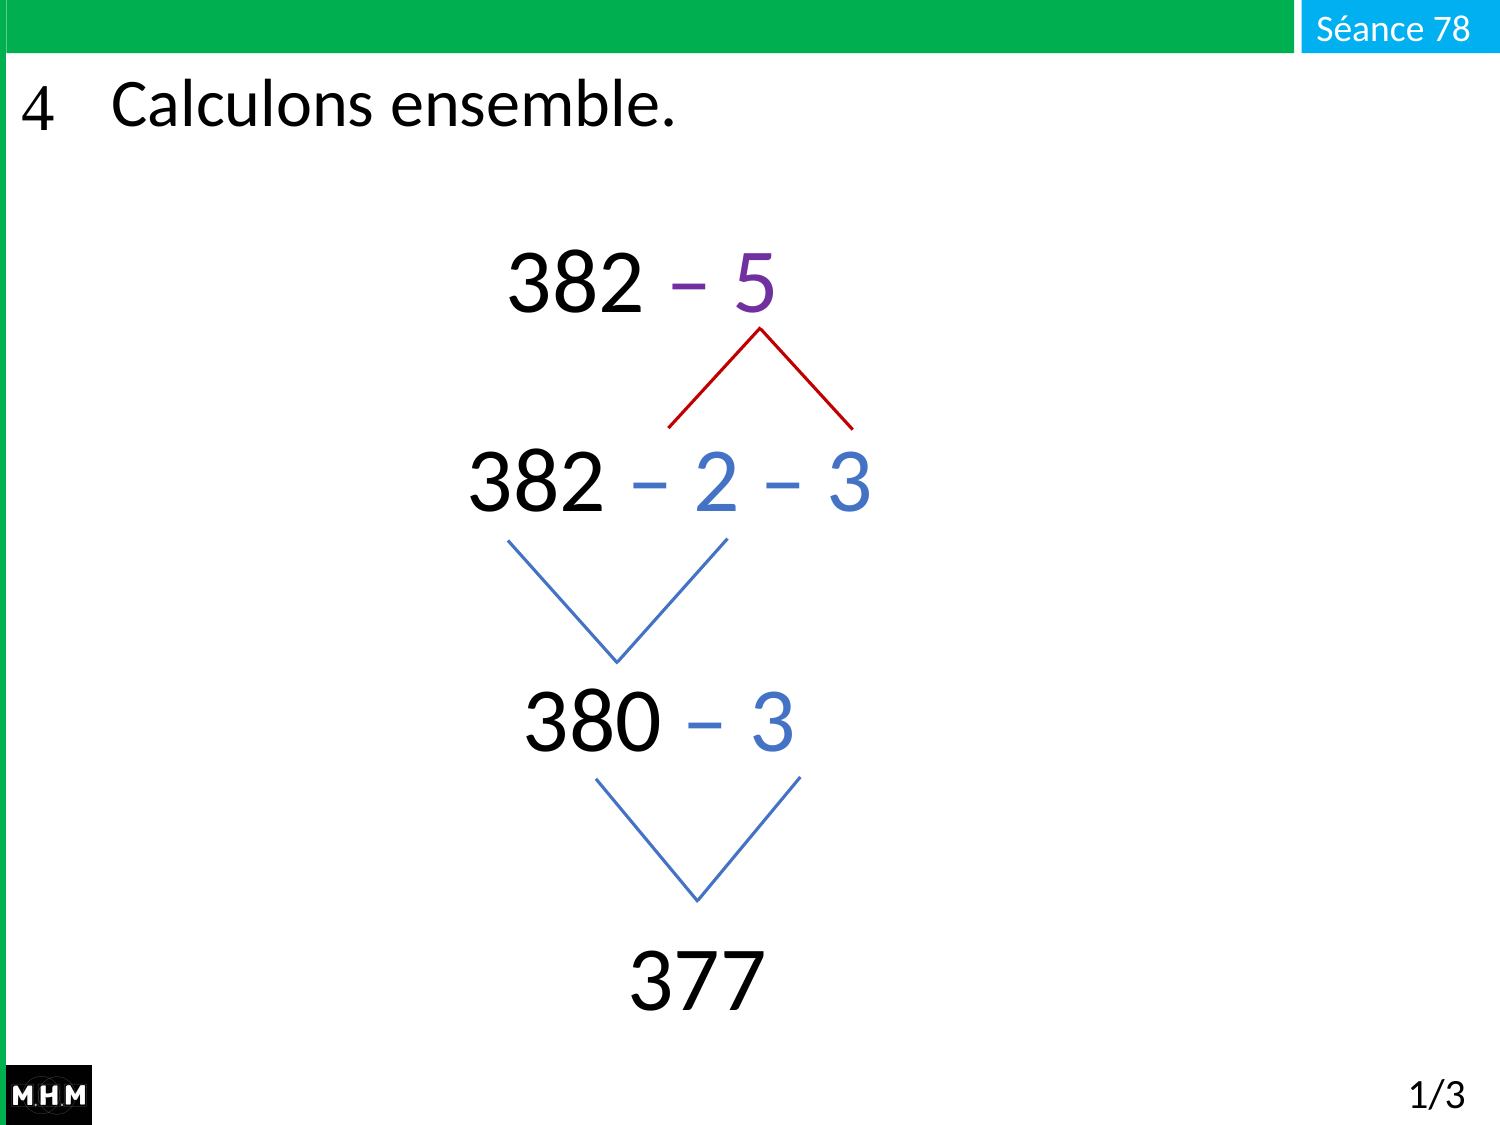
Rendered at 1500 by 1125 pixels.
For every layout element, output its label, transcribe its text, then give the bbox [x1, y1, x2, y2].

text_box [595, 776, 801, 902]
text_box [668, 327, 853, 430]
text_box 382 – 2 – 3 [451, 412, 1208, 537]
picture [6, 1065, 92, 1125]
text_box 382 – 5 [490, 213, 963, 338]
title Calculons ensemble. [96, 60, 1391, 150]
list 1/3 [1373, 1064, 1500, 1125]
text_box 380 – 3 [507, 652, 1264, 778]
text_box 377 [612, 911, 801, 1037]
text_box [507, 538, 728, 664]
